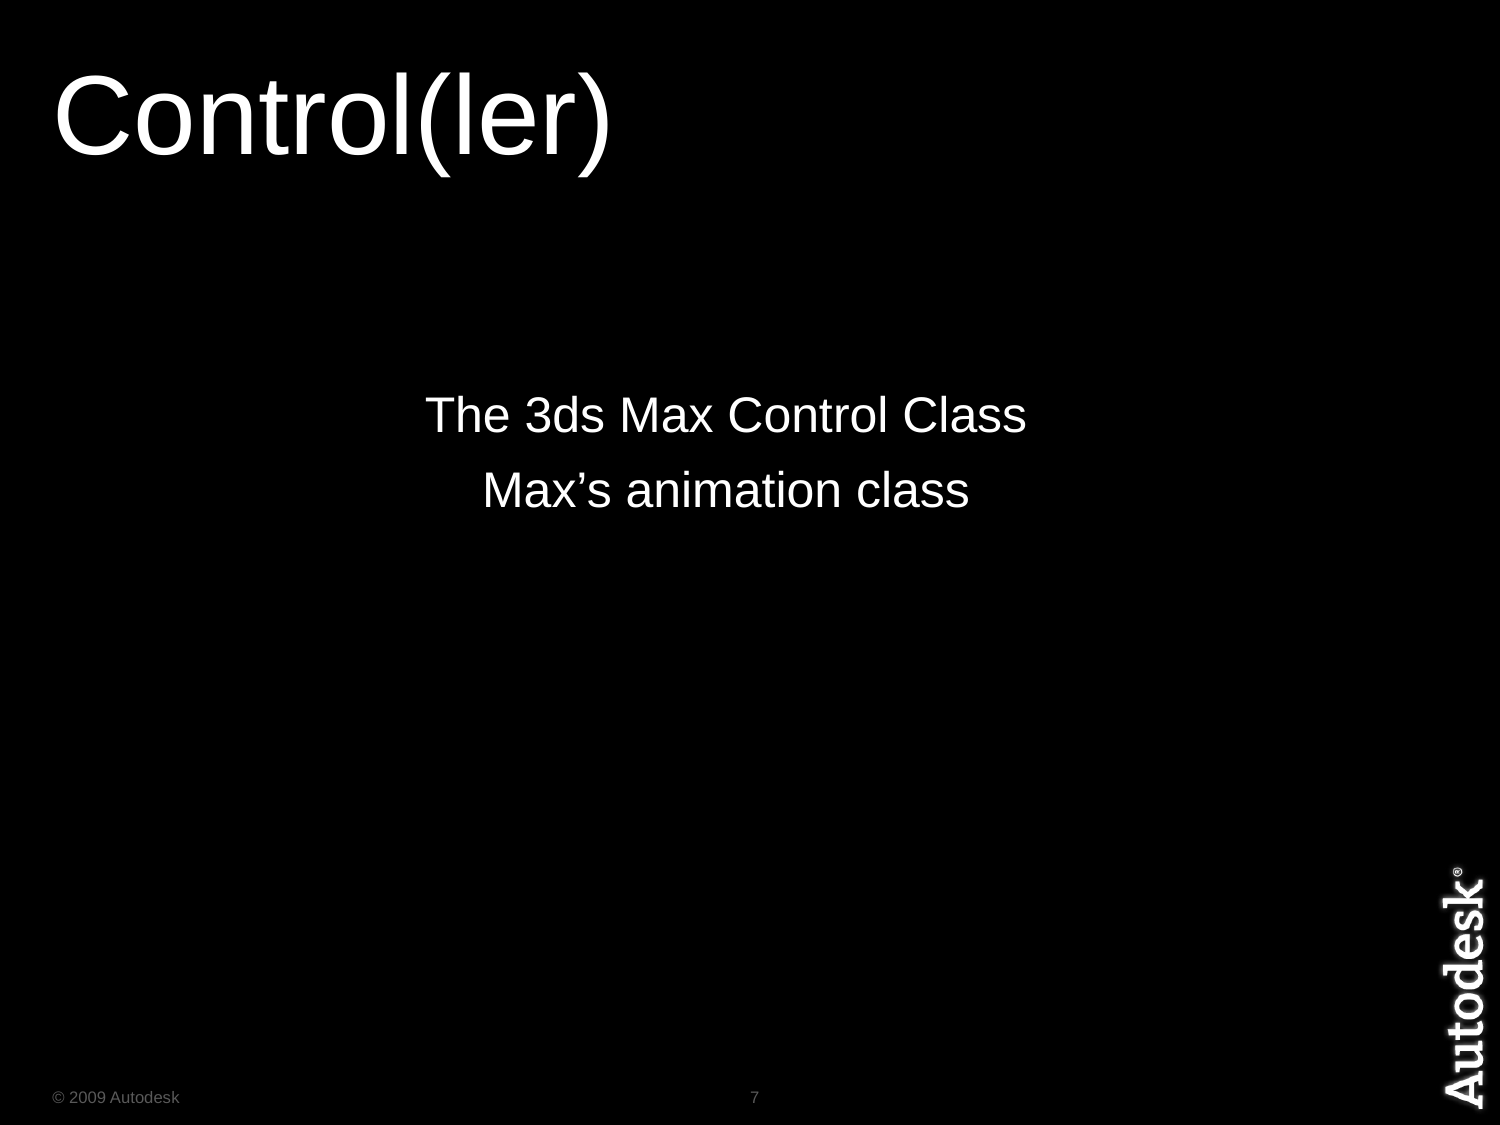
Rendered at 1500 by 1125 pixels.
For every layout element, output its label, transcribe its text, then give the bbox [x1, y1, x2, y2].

picture [1402, 0, 1500, 1125]
list The 3ds Max Control Class Max’s animation class [52, 231, 1401, 1073]
title Control(ler) [52, 22, 1401, 211]
